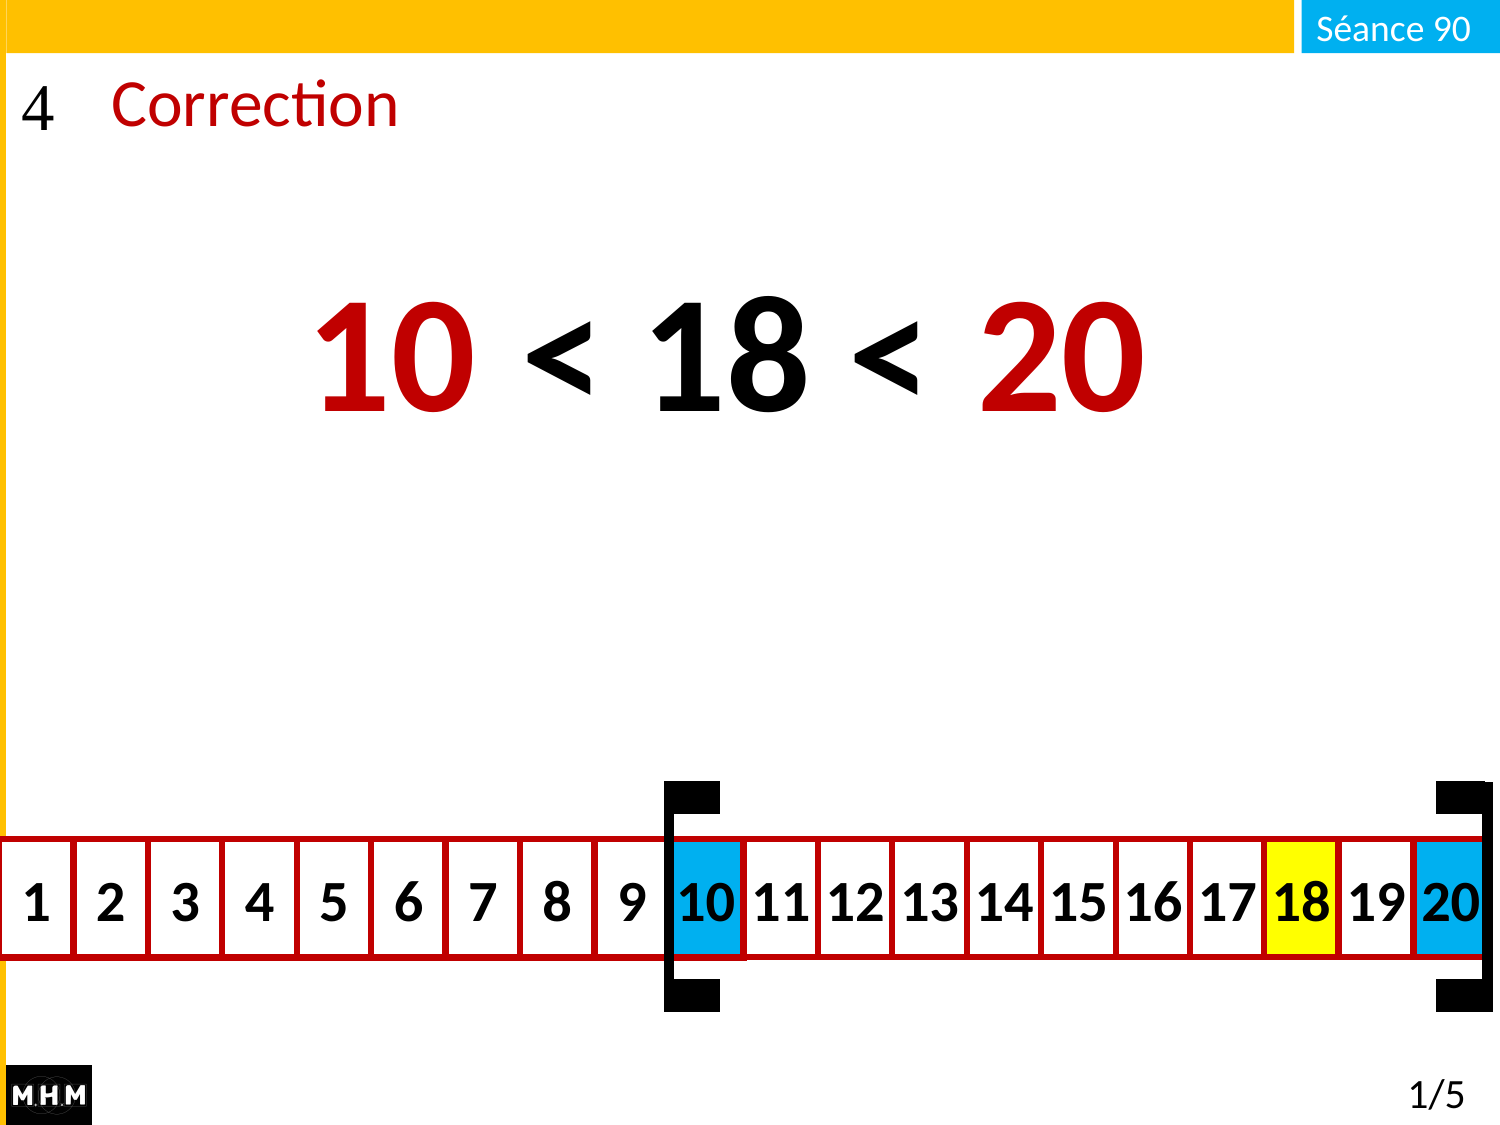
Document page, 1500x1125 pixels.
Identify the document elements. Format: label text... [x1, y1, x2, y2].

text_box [1437, 782, 1492, 1011]
text_box … < 18 < … [348, 237, 1105, 453]
title Correction [96, 60, 1391, 149]
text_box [720, 838, 1437, 958]
text_box 20 [947, 237, 1176, 452]
picture [6, 1065, 92, 1125]
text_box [0, 838, 664, 958]
text_box 10 [276, 237, 506, 452]
list 1/5 [1373, 1064, 1500, 1125]
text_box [664, 782, 720, 1011]
